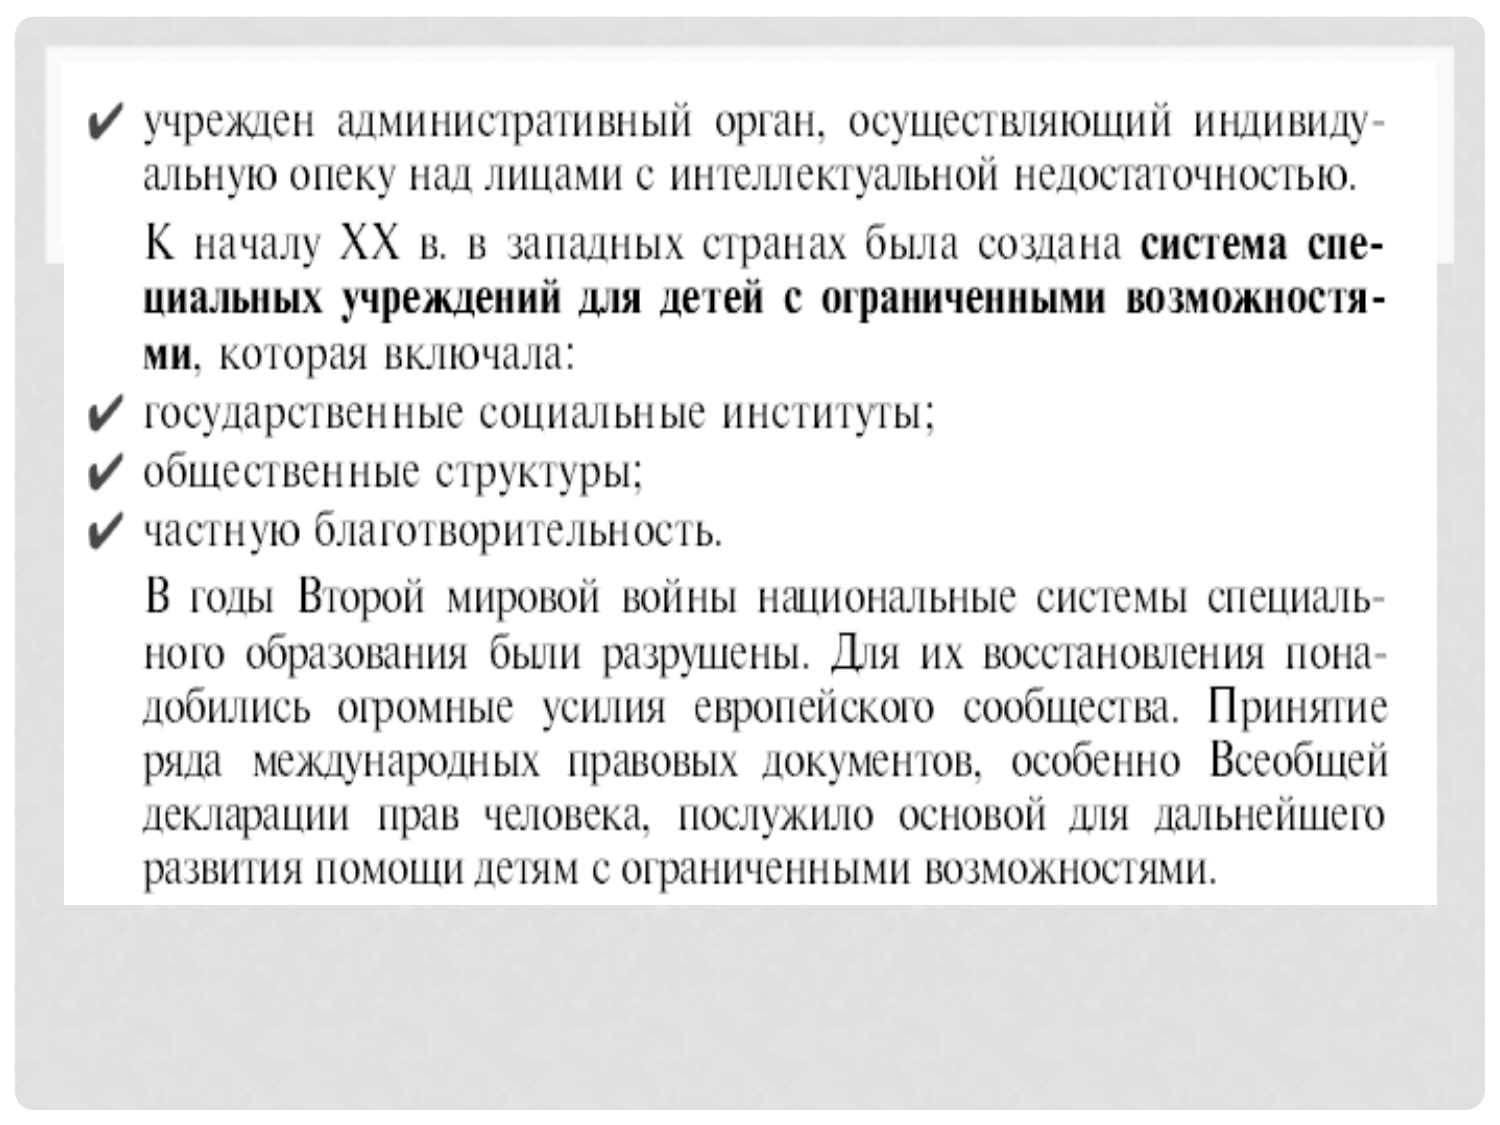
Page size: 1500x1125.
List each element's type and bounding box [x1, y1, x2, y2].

picture [64, 77, 1437, 906]
